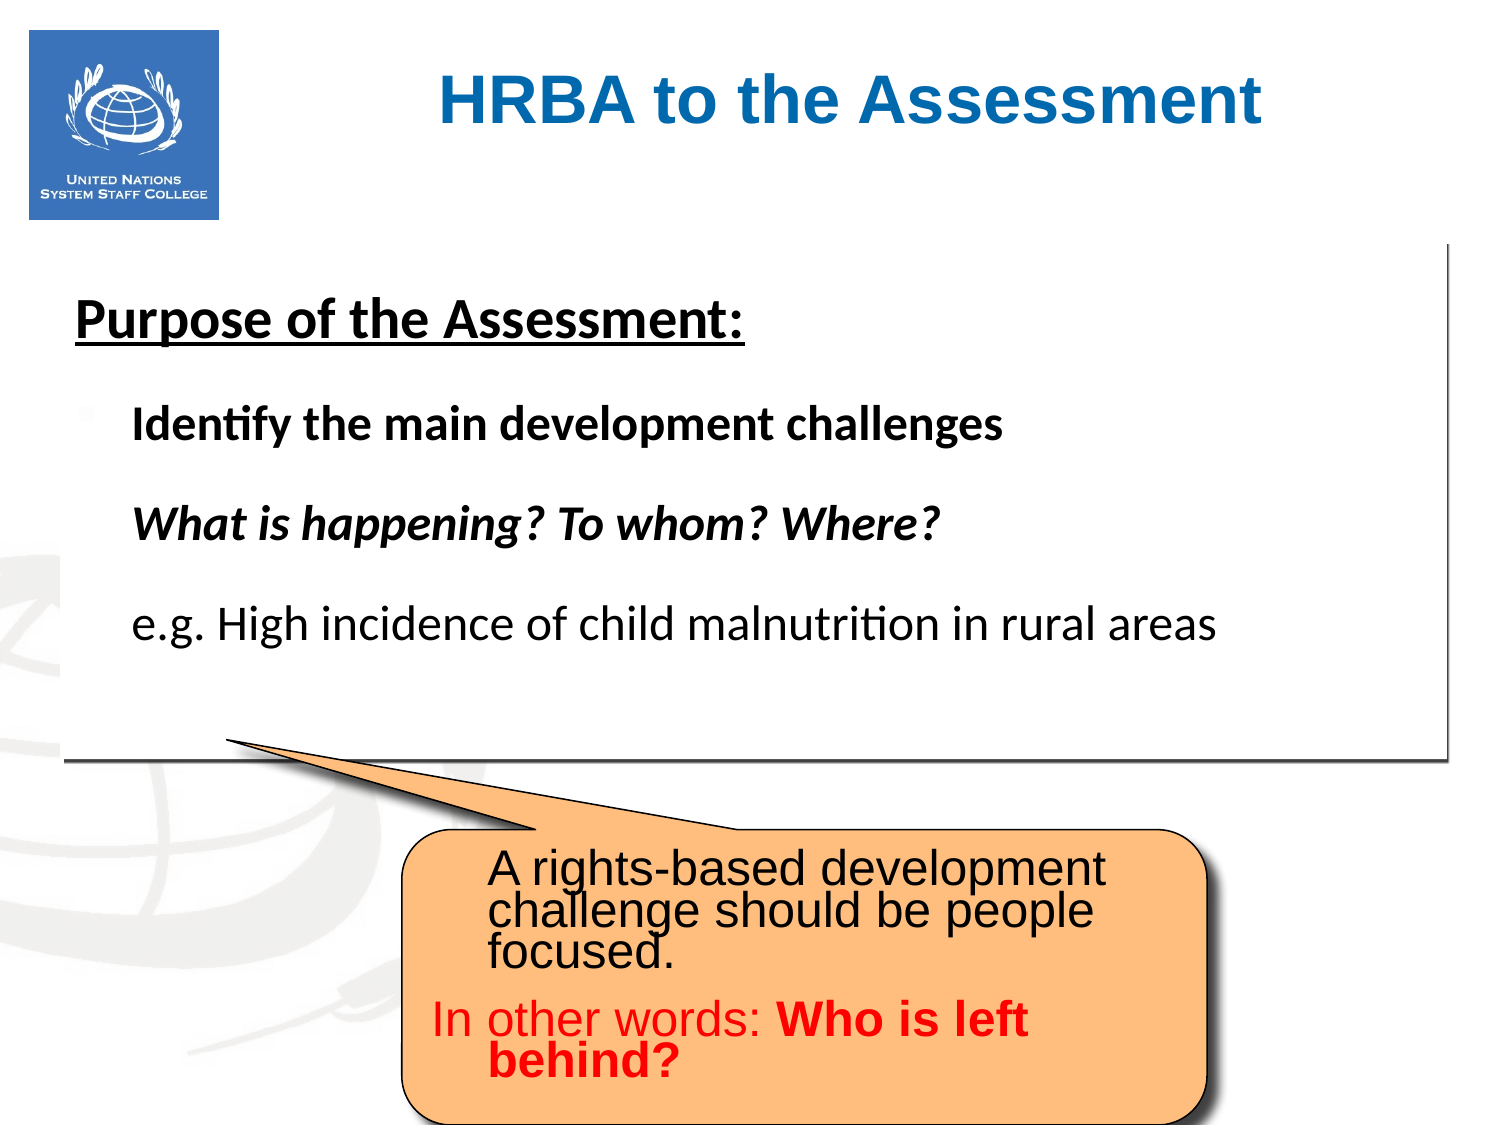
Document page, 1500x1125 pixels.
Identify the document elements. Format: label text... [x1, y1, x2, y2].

text_box A rights-based development challenge should be people focused. In other words: Who is left behind? [226, 739, 1208, 1125]
text_box HRBA to the Assessment [202, 0, 1500, 193]
picture [29, 30, 219, 220]
list Purpose of the Assessment: Identify the main development challenges What is happening? To whom? Where? e.g. High incidence of child malnutrition in rural areas [59, 237, 1448, 760]
text_box [171, 562, 1436, 613]
